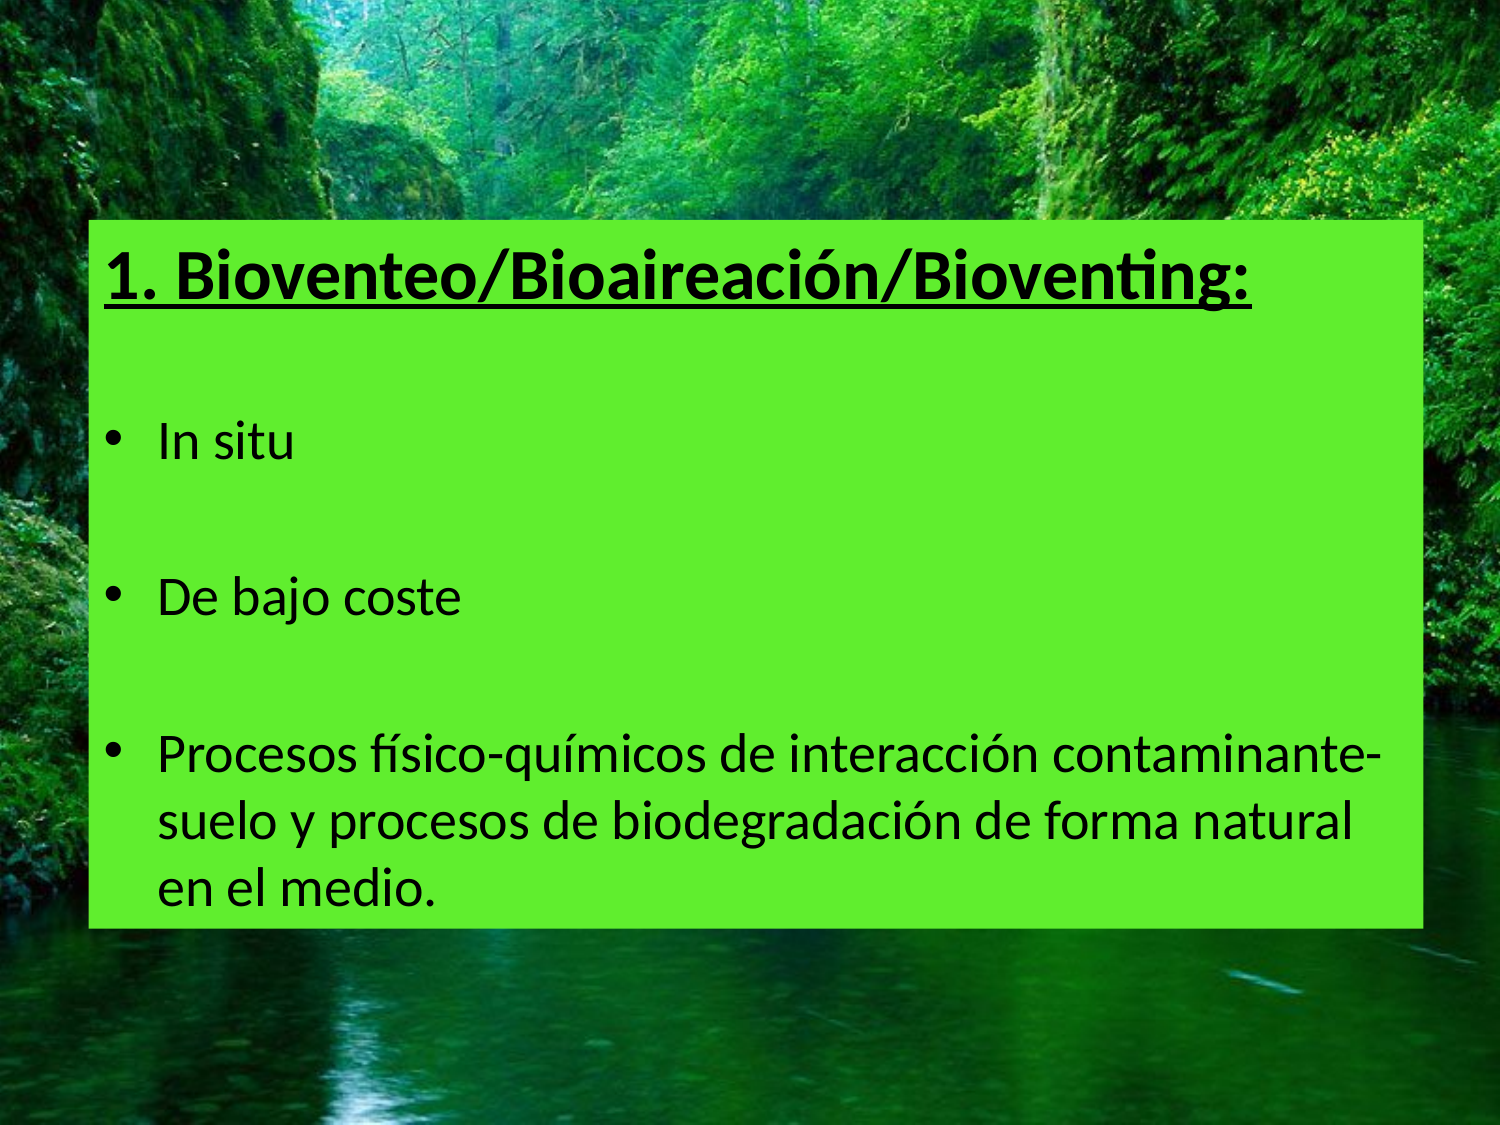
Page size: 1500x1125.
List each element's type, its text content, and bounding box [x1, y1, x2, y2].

picture [0, 0, 1500, 1125]
list 1. Bioventeo/Bioaireación/Bioventing: In situ De bajo coste Procesos físico-químicos de interacción contaminante-suelo y procesos de biodegradación de forma natural en el medio. [88, 219, 1424, 929]
